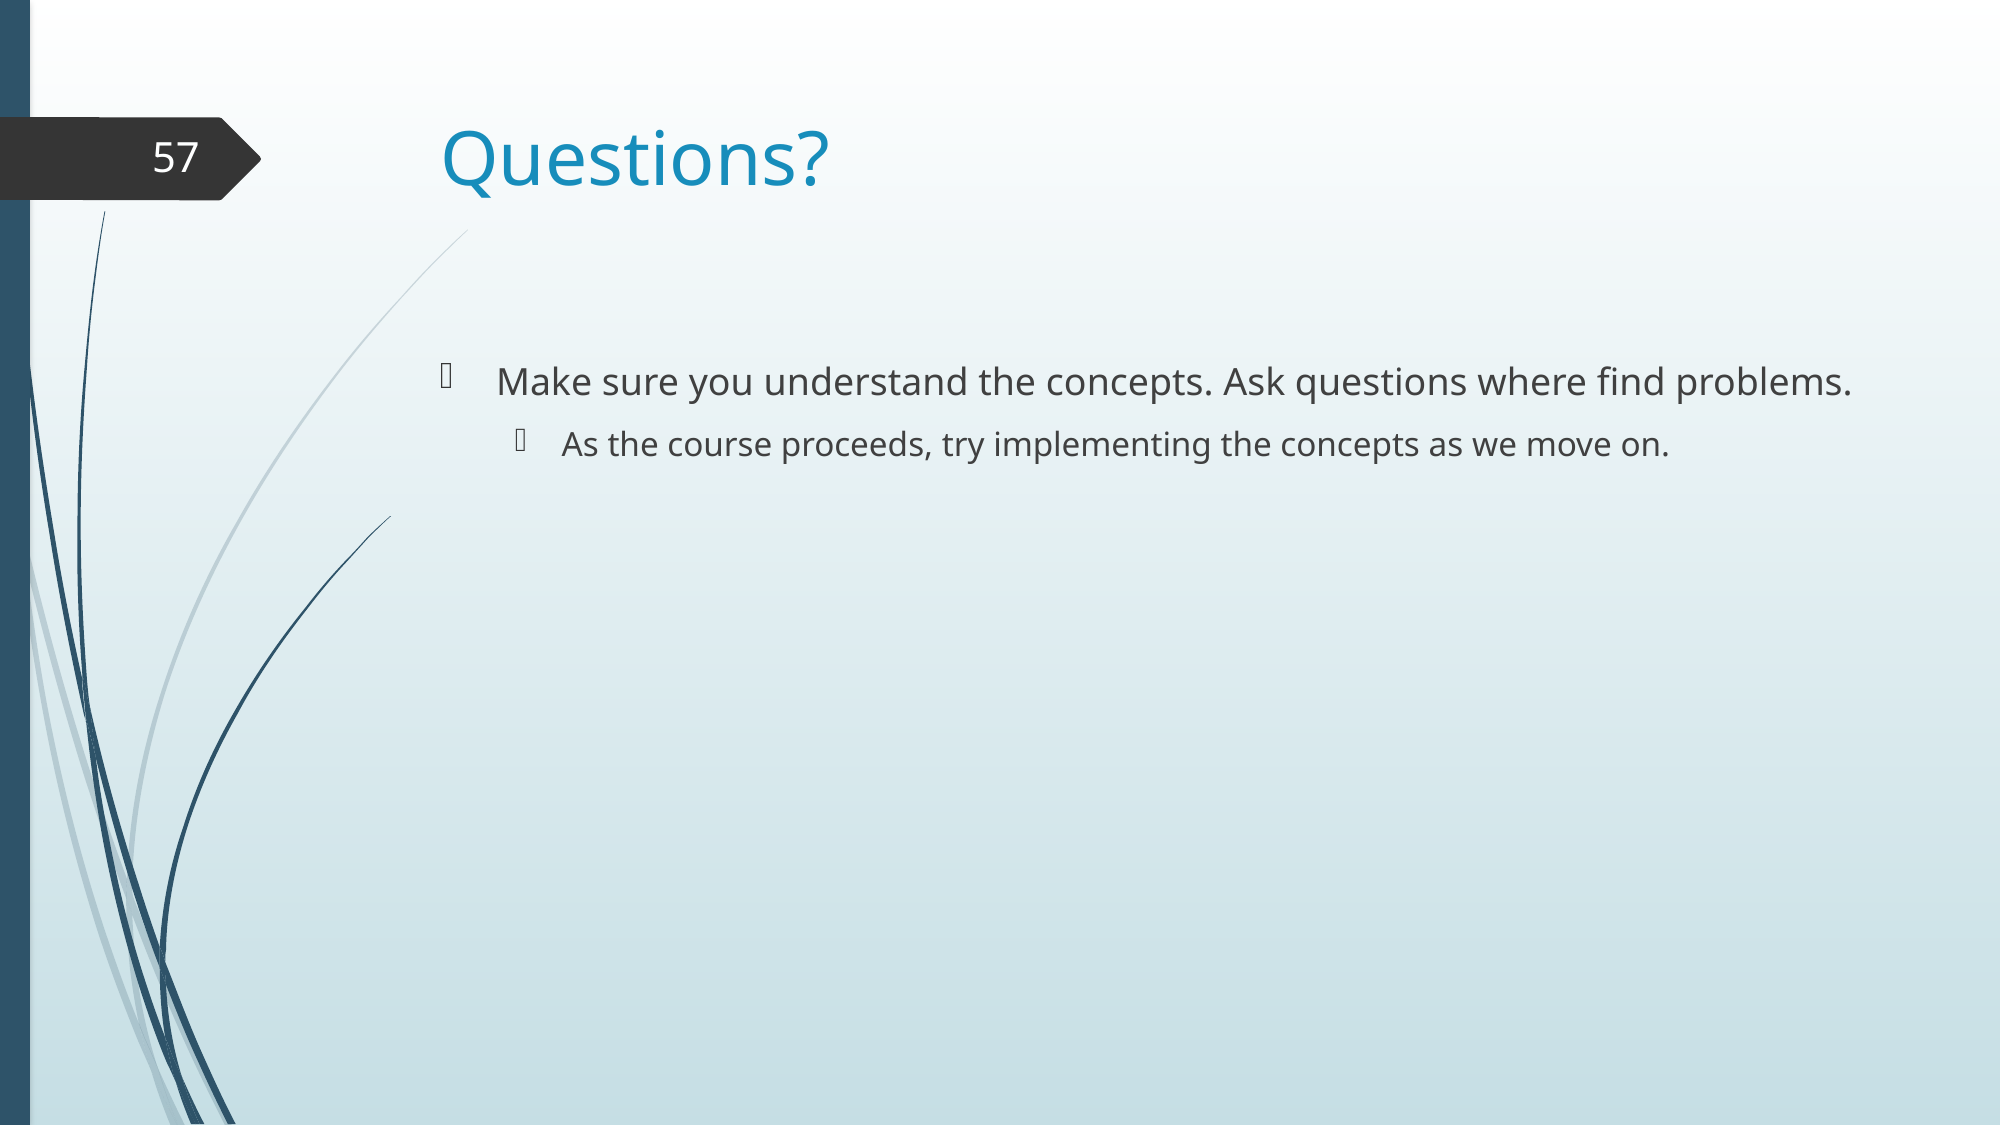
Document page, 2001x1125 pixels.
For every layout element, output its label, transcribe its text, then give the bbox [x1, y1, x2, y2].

slide_number 57 [87, 129, 216, 190]
list Make sure you understand the concepts. Ask questions where find problems. As the course proceeds, try implementing the concepts as we move on. [424, 350, 1888, 988]
title Questions? [425, 102, 1888, 313]
